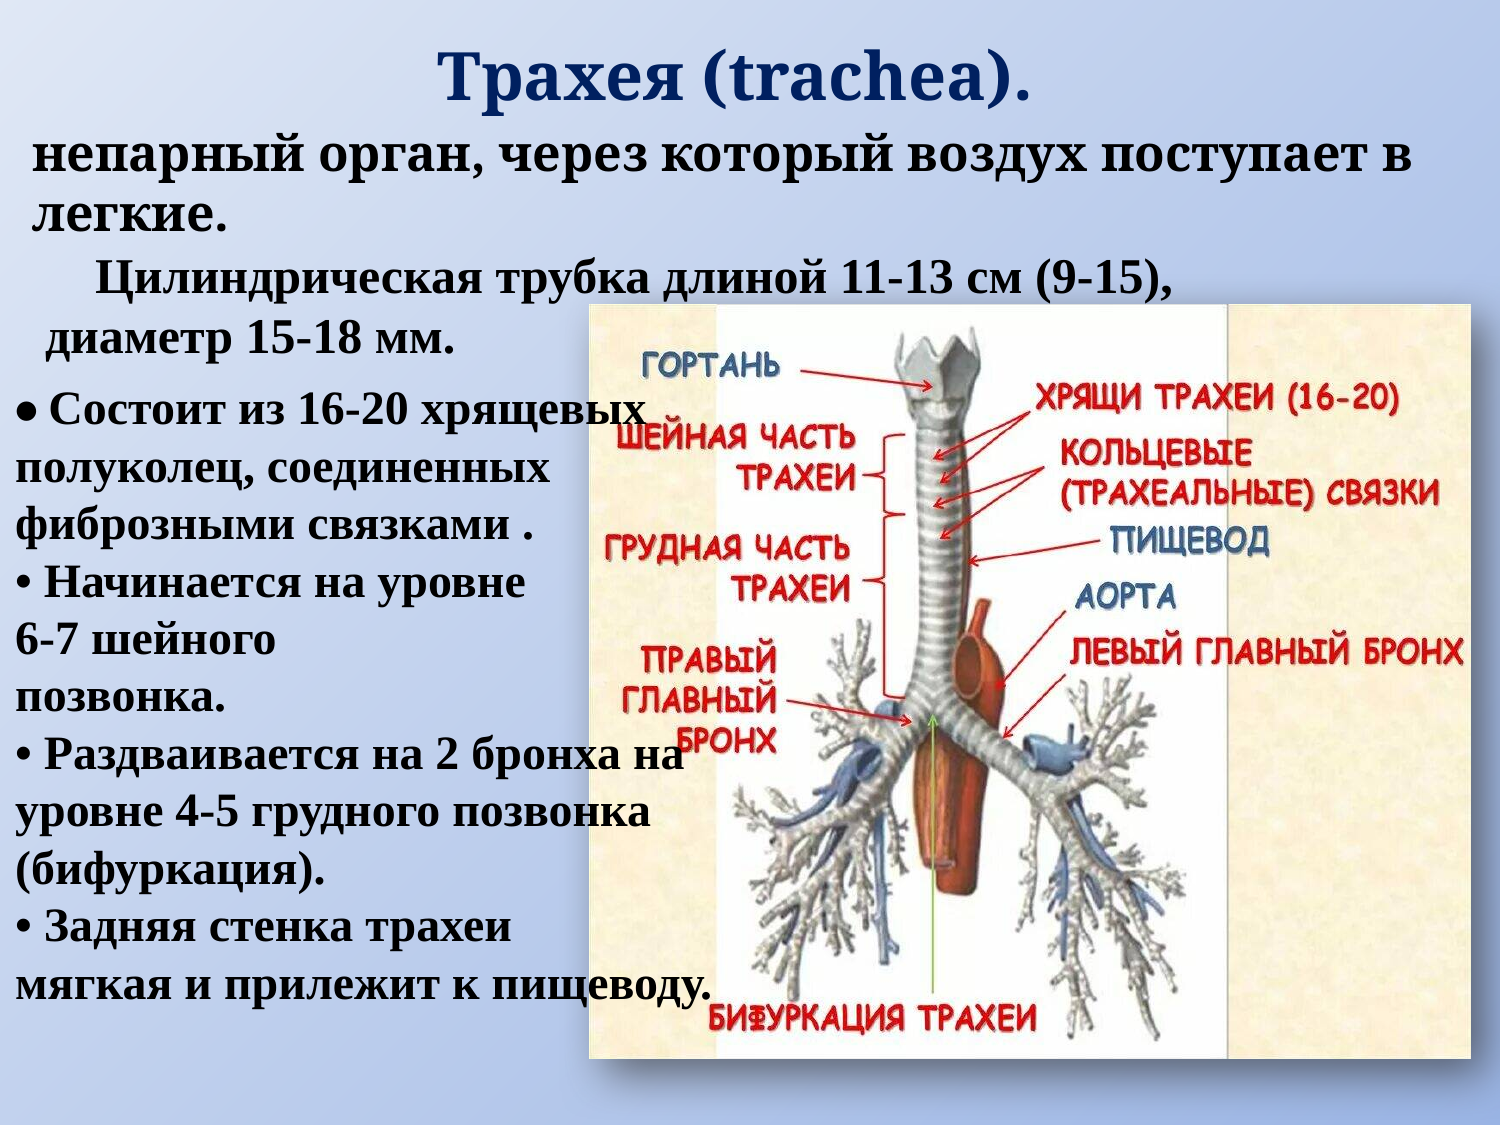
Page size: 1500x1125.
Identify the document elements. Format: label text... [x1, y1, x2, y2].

picture [589, 304, 1471, 1059]
title Трахея (trachea). [380, 0, 1109, 113]
text_box • Состоит из 16-20 хрящевых полуколец, соединенных фиброзными связками . • Начинается на уровне 6-7 шейного позвонка. • Раздваивается на 2 бронха на уровне 4-5 грудного позвонка (бифуркация). • Задняя стенка трахеи мягкая и прилежит к пищеводу. [0, 314, 584, 1017]
text_box Цилиндрическая трубка длиной 11-13 см (9-15), диаметр 15-18 мм. [17, 236, 1471, 371]
text_box непарный орган, через который воздух поступает в легкие. [17, 113, 1471, 236]
